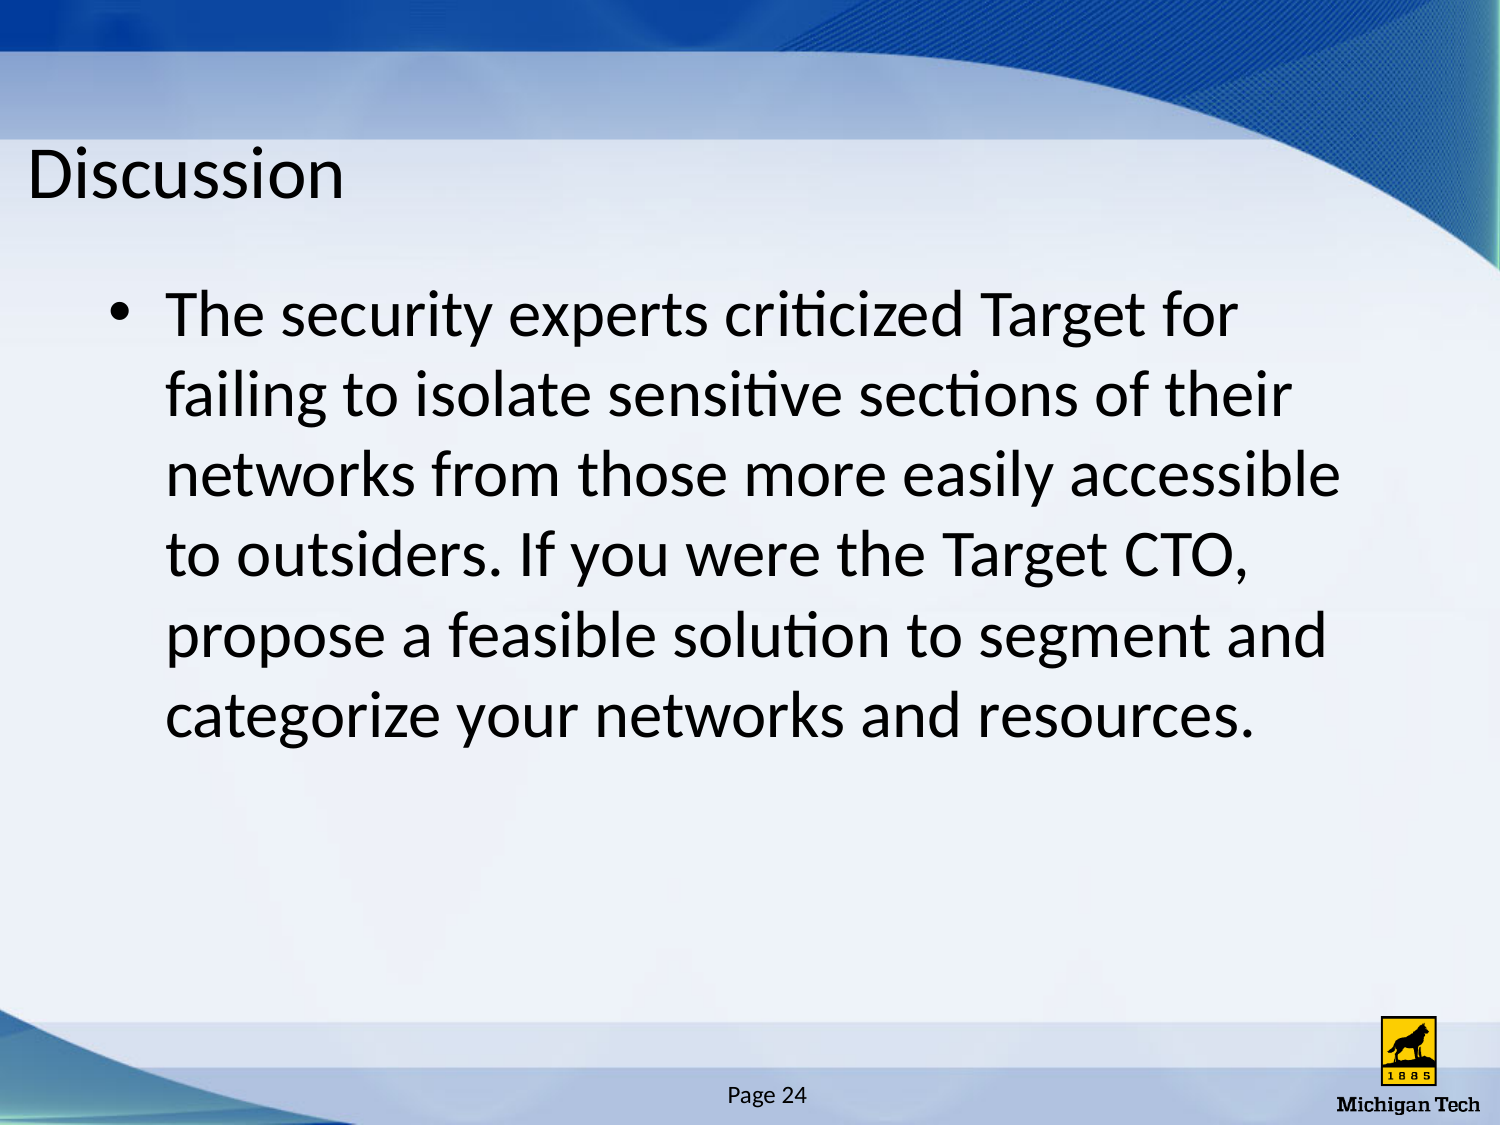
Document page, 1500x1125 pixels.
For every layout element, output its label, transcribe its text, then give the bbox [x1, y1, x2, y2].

title Discussion [12, 75, 1263, 263]
list The security experts criticized Target for failing to isolate sensitive sections of their networks from those more easily accessible to outsiders. If you were the Target CTO, propose a feasible solution to segment and categorize your networks and resources. [75, 262, 1425, 1063]
picture [0, 0, 1500, 1125]
